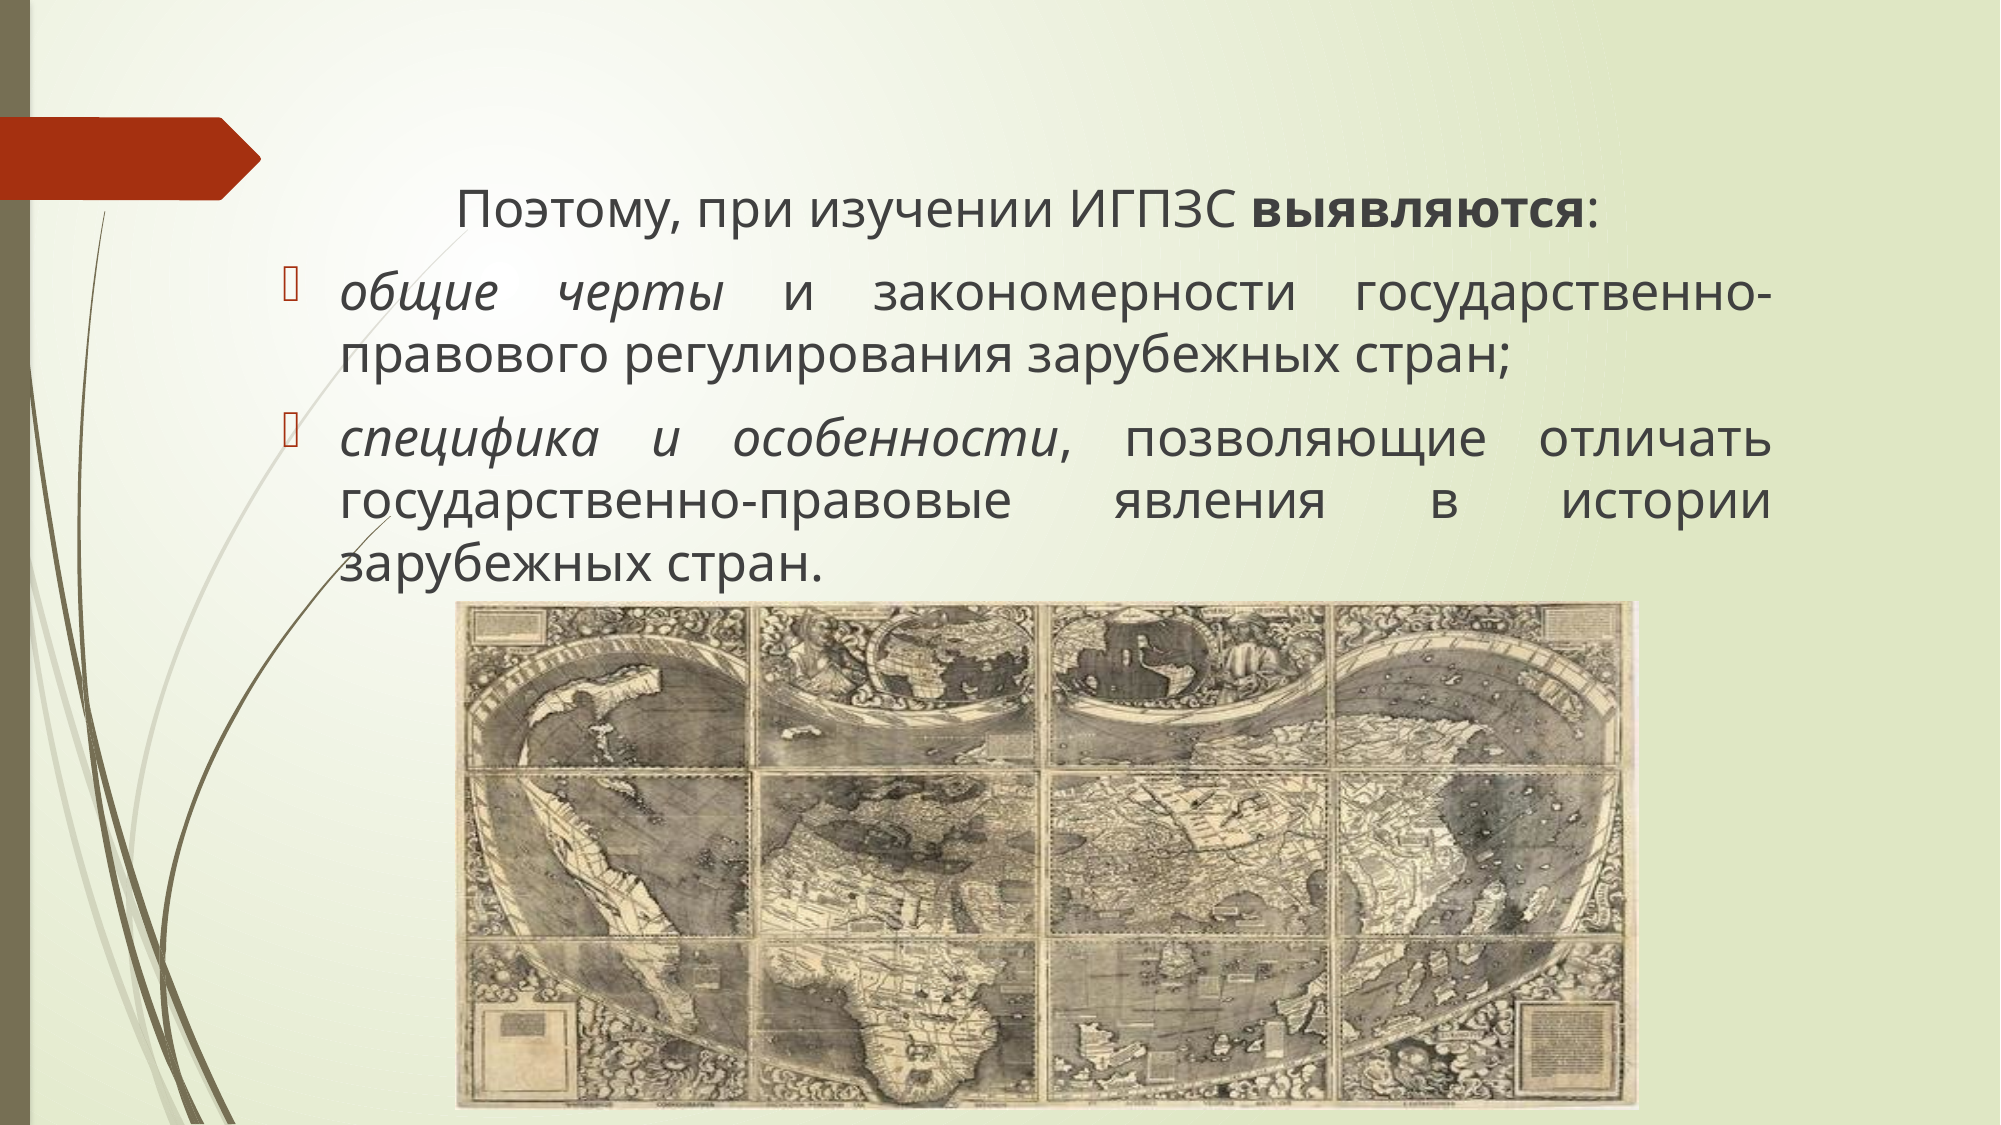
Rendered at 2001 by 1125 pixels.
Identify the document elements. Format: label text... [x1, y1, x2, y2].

list Поэтому, при изучении ИГПЗС выявляются: общие черты и закономерности государственно-правового регулирования зарубежных стран; специфика и особенности, позволяющие отличать государственно-правовые явления в истории зарубежных стран. [266, 167, 1789, 655]
picture [454, 601, 1639, 1111]
